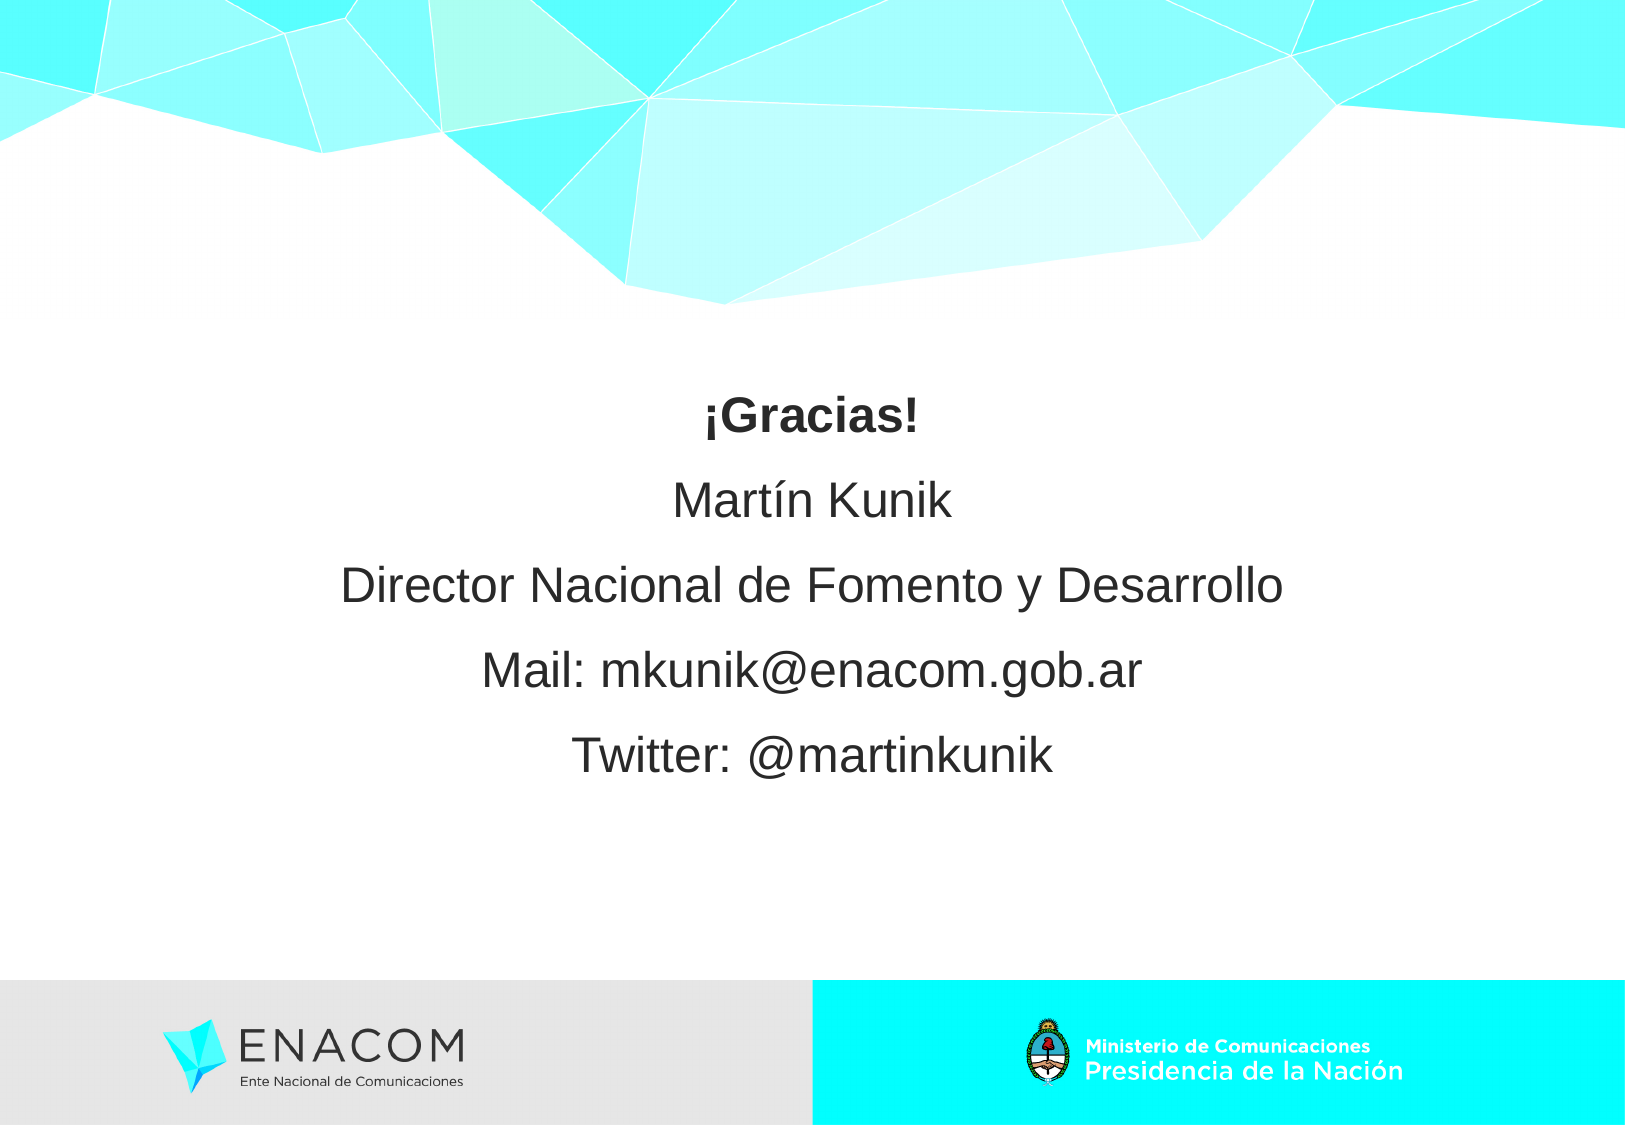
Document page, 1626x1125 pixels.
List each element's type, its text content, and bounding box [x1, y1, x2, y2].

picture [0, 0, 1625, 319]
text_box ¡Gracias! Martín Kunik Director Nacional de Fomento y Desarrollo Mail: mkunik@enacom.gob.ar Twitter: @martinkunik [285, 374, 1340, 790]
picture [0, 980, 1625, 1125]
